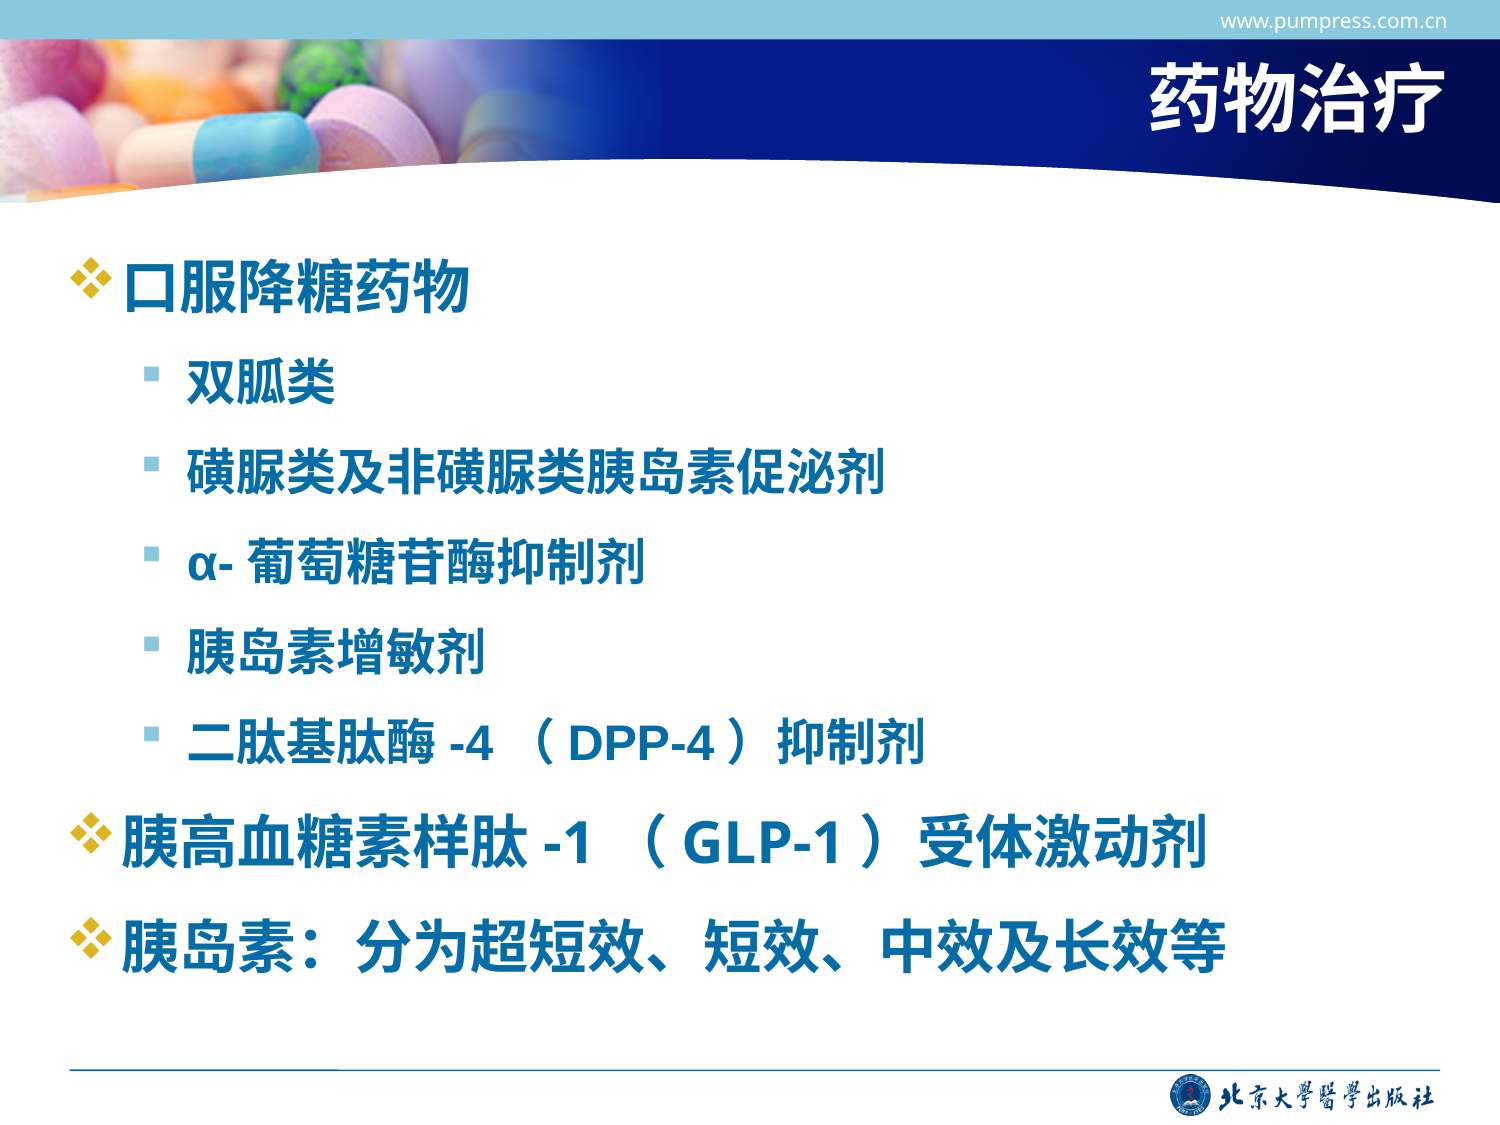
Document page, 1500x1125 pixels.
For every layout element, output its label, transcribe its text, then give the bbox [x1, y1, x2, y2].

picture [1170, 1074, 1436, 1118]
list 口服降糖药物 双胍类 磺脲类及非磺脲类胰岛素促泌剂 α-葡萄糖苷酶抑制剂 胰岛素增敏剂 二肽基肽酶-4（DPP-4）抑制剂 胰高血糖素样肽-1（GLP-1）受体激动剂 胰岛素：分为超短效、短效、中效及长效等 [49, 207, 1463, 1071]
picture [0, 40, 1500, 203]
title 药物治疗 [137, 49, 1463, 143]
slide_number www.pumpress.com.cn [1024, 0, 1463, 38]
